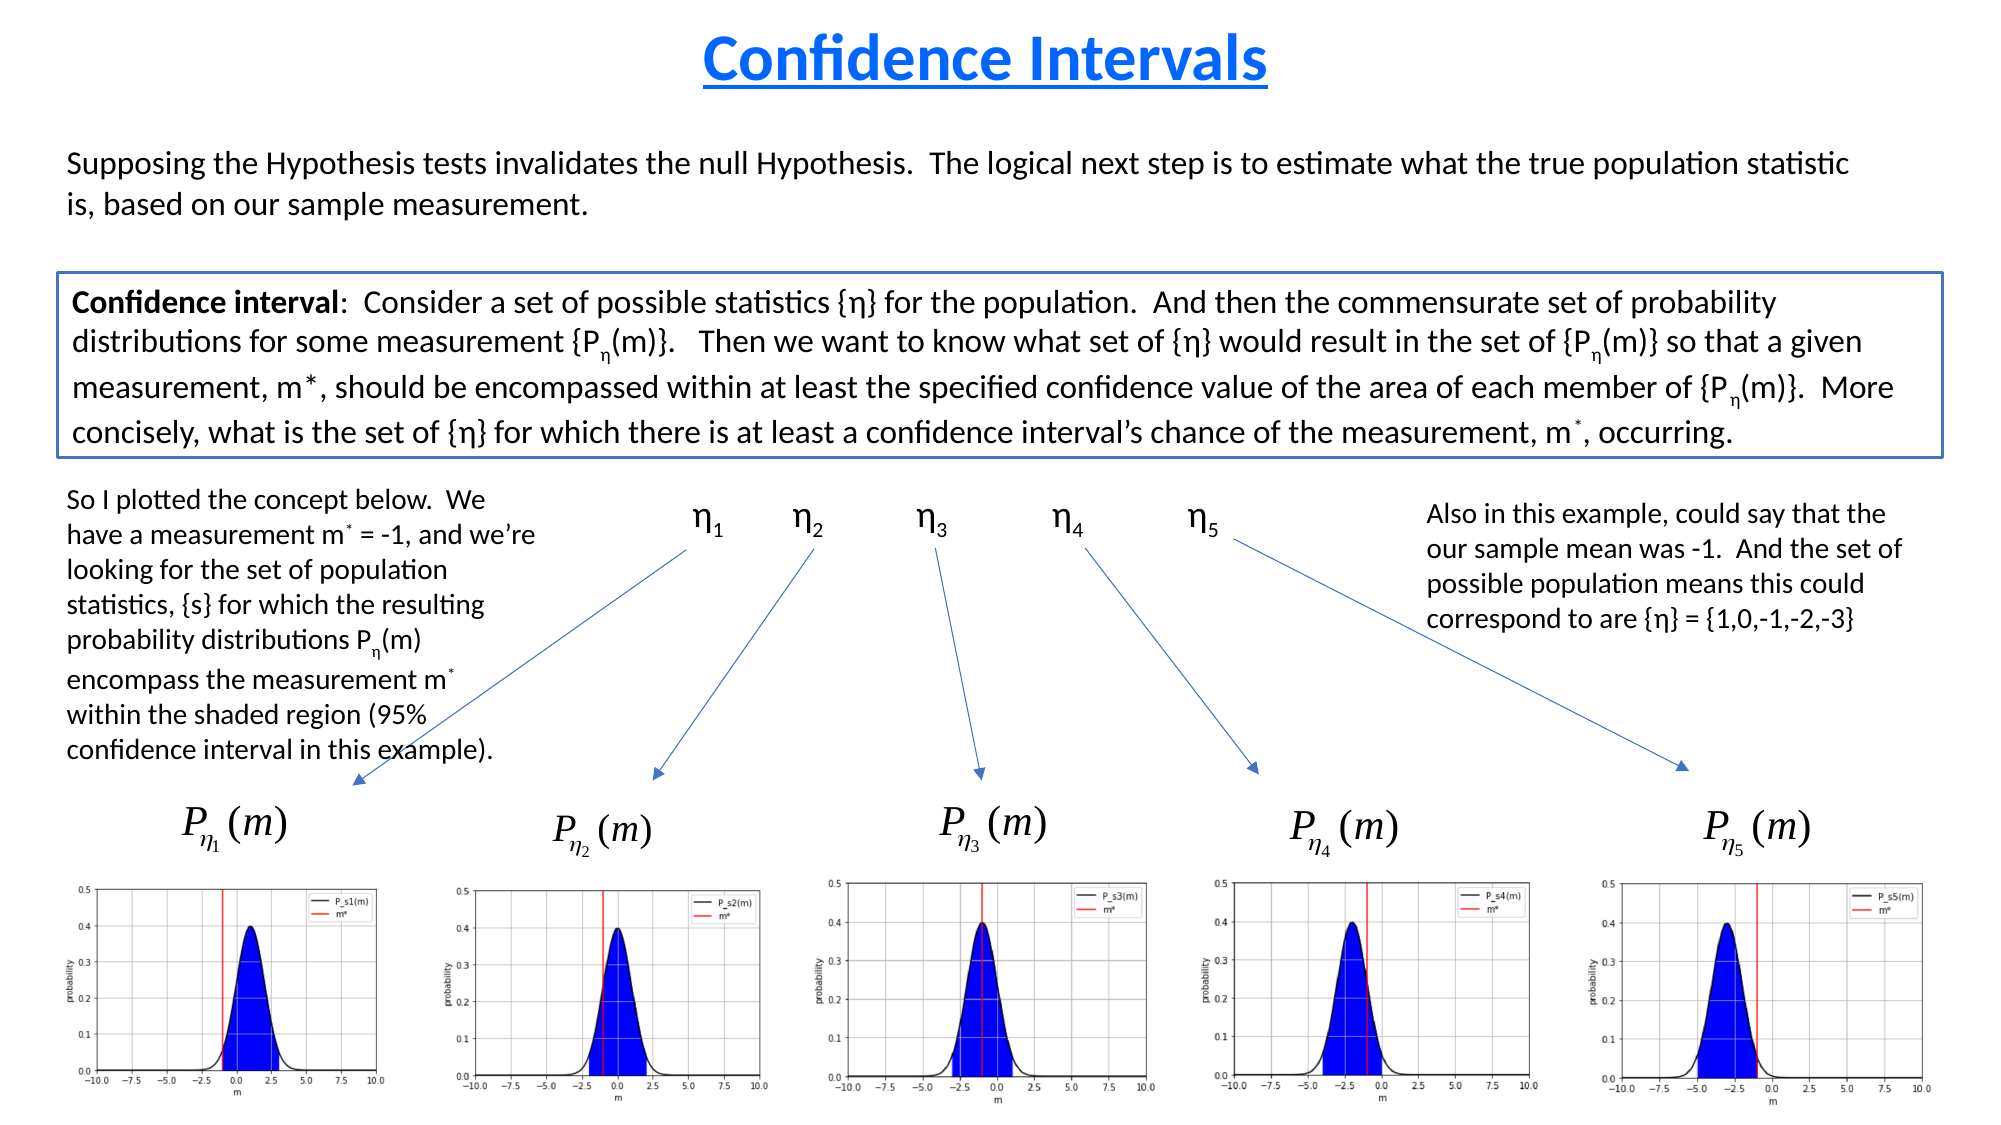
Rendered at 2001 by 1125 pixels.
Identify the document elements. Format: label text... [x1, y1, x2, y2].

picture [1582, 875, 1933, 1110]
text_box So I plotted the concept below. We have a measurement m* = -1, and we’re looking for the set of population statistics, {s} for which the resulting probability distributions Pη(m) encompass the measurement m* within the shaded region (95% confidence interval in this example). [51, 473, 551, 773]
picture [61, 882, 385, 1100]
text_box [652, 543, 814, 781]
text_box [931, 792, 1056, 861]
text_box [1281, 797, 1407, 865]
picture [1197, 875, 1543, 1106]
text_box η2 [777, 482, 851, 549]
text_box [1084, 547, 1259, 775]
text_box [1695, 796, 1820, 864]
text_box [935, 547, 982, 781]
text_box Also in this example, could say that the our sample mean was -1. And the set of possible population means this could correspond to are {η} = {1,0,-1,-2,-3} [1411, 487, 1933, 642]
picture [440, 884, 773, 1103]
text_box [1233, 538, 1690, 772]
text_box η4 [1037, 482, 1124, 549]
text_box η1 [677, 482, 757, 543]
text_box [173, 792, 295, 861]
text_box Confidence Intervals [688, 6, 1323, 102]
text_box η5 [1172, 482, 1259, 547]
picture [811, 875, 1158, 1109]
text_box Supposing the Hypothesis tests invalidates the null Hypothesis. The logical next step is to estimate what the true population statistic is, based on our sample measurement. [51, 134, 1903, 229]
text_box Confidence interval: Consider a set of possible statistics {η} for the population. And then the commensurate set of probability distributions for some measurement {Pη(m)}. Then we want to know what set of {η} would result in the set of {Pη(m)} so that a given measurement, m*, should be encompassed within at least the specified confidence value of the area of each member of {Pη(m)}. More concisely, what is the set of {η} for which there is at least a confidence interval’s chance of the measurement, m*, occurring. [57, 272, 1943, 458]
text_box η3 [901, 482, 996, 549]
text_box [352, 549, 687, 786]
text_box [545, 802, 659, 865]
